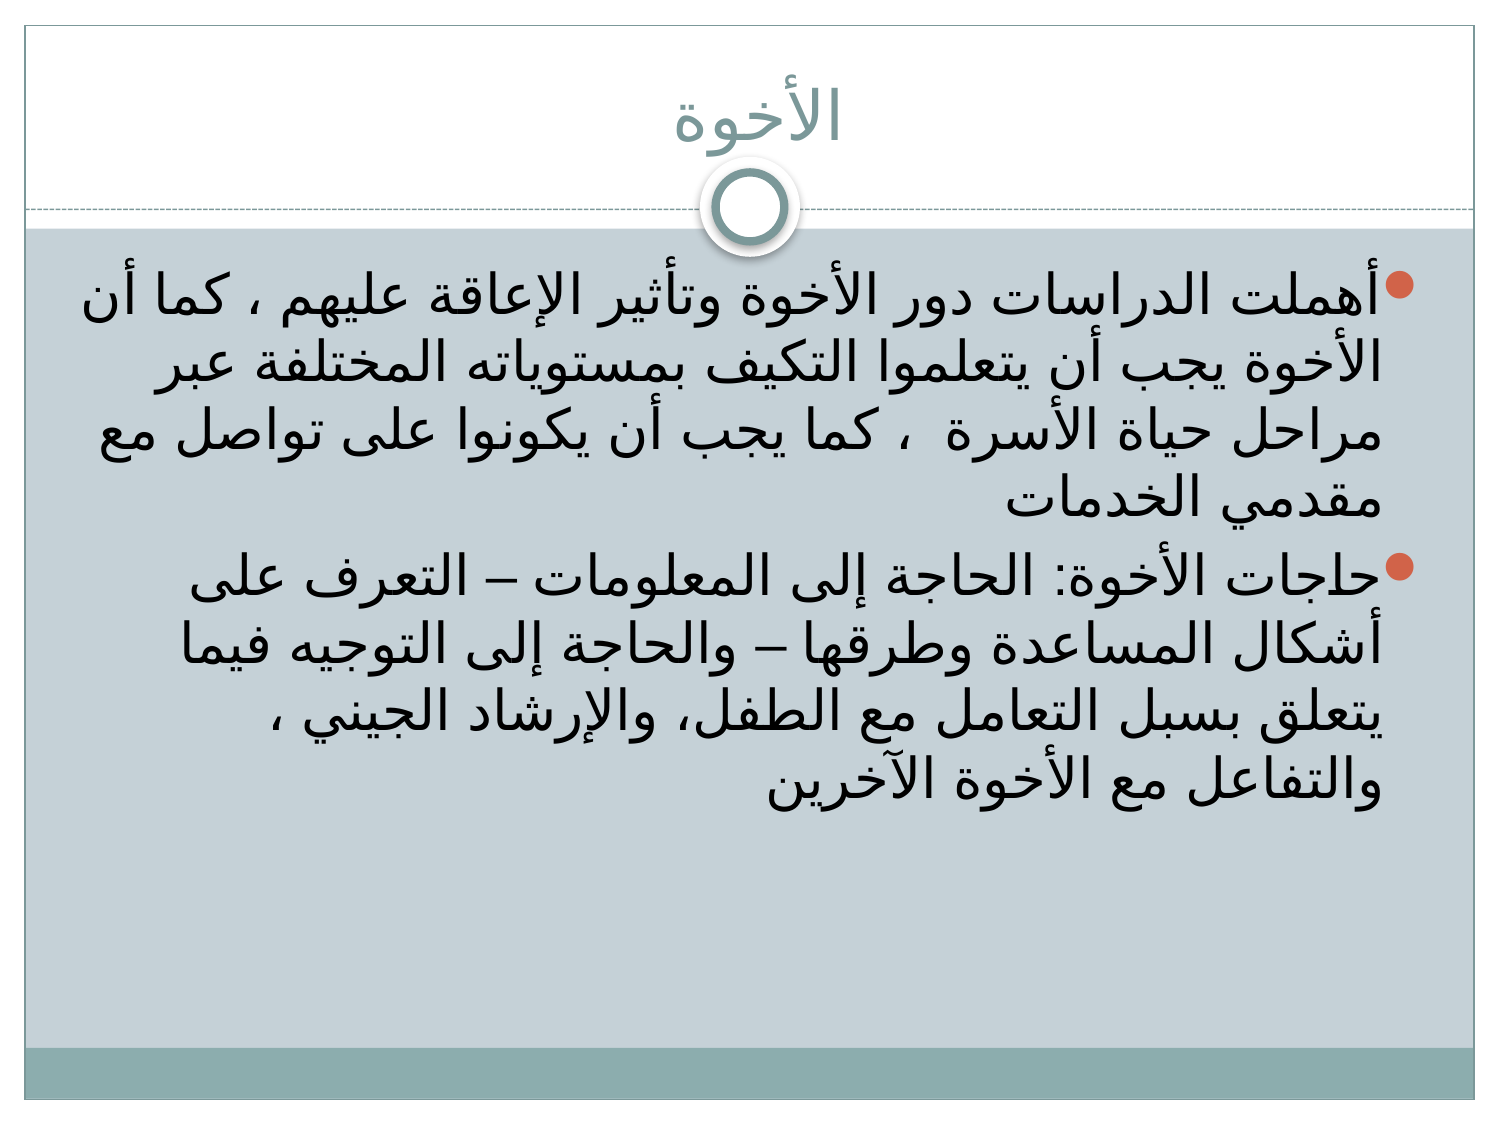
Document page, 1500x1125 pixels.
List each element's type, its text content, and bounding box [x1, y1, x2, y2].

list أهملت الدراسات دور الأخوة وتأثير الإعاقة عليهم ، كما أن الأخوة يجب أن يتعلموا التكيف بمستوياته المختلفة عبر مراحل حياة الأسرة ، كما يجب أن يكونوا على تواصل مع مقدمي الخدمات حاجات الأخوة: الحاجة إلى المعلومات – التعرف على أشكال المساعدة وطرقها – والحاجة إلى التوجيه فيما يتعلق بسبل التعامل مع الطفل، والإرشاد الجيني ، والتفاعل مع الأخوة الآخرين [49, 250, 1445, 1001]
title الأخوة [49, 37, 1450, 163]
